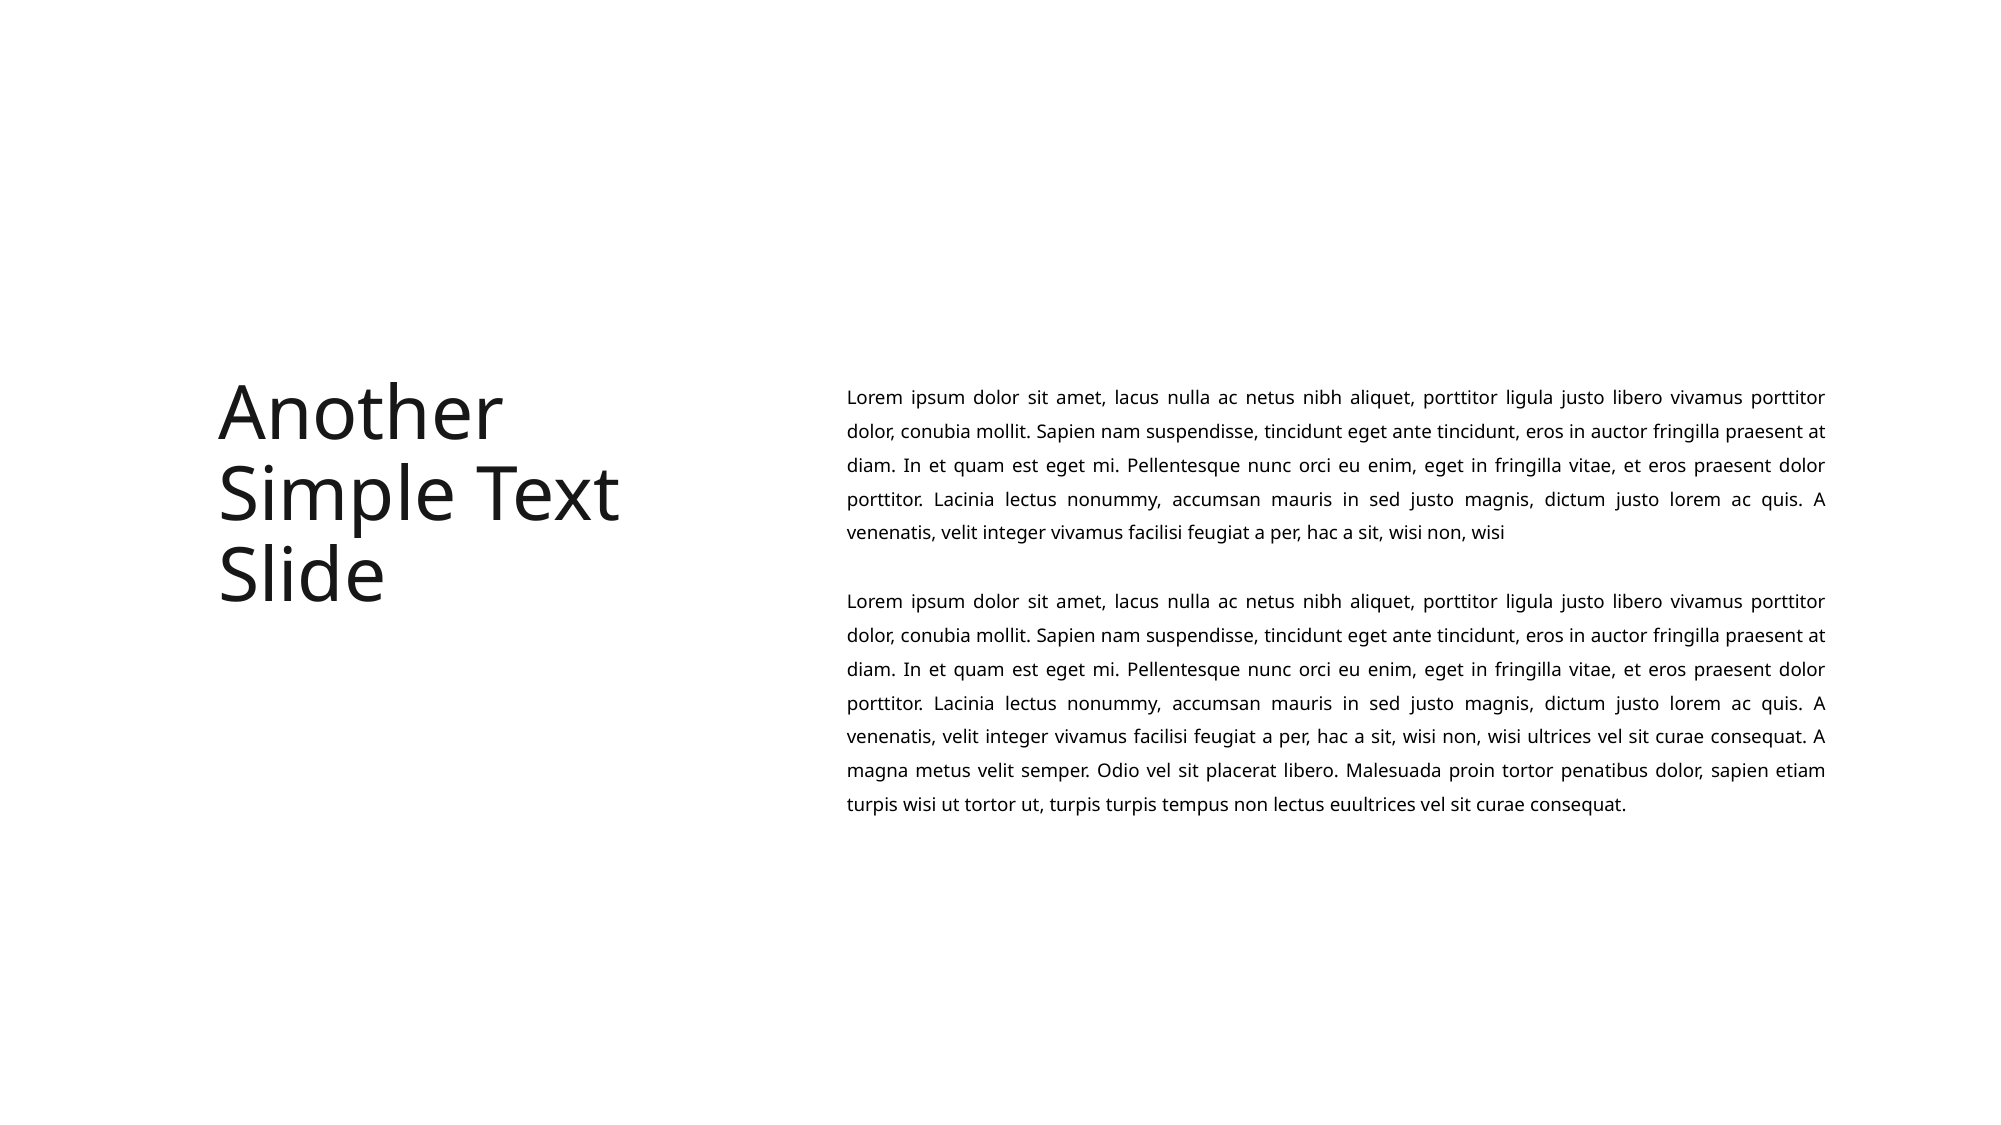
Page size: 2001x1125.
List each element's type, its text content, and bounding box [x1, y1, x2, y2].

text_box Lorem ipsum dolor sit amet, lacus nulla ac netus nibh aliquet, porttitor ligula justo libero vivamus porttitor dolor, conubia mollit. Sapien nam suspendisse, tincidunt eget ante tincidunt, eros in auctor fringilla praesent at diam. In et quam est eget mi. Pellentesque nunc orci eu enim, eget in fringilla vitae, et eros praesent dolor porttitor. Lacinia lectus nonummy, accumsan mauris in sed justo magnis, dictum justo lorem ac quis. A venenatis, velit integer vivamus facilisi feugiat a per, hac a sit, wisi non, wisi [832, 367, 1840, 551]
text_box Another Simple Text Slide [203, 367, 713, 616]
text_box Lorem ipsum dolor sit amet, lacus nulla ac netus nibh aliquet, porttitor ligula justo libero vivamus porttitor dolor, conubia mollit. Sapien nam suspendisse, tincidunt eget ante tincidunt, eros in auctor fringilla praesent at diam. In et quam est eget mi. Pellentesque nunc orci eu enim, eget in fringilla vitae, et eros praesent dolor porttitor. Lacinia lectus nonummy, accumsan mauris in sed justo magnis, dictum justo lorem ac quis. A venenatis, velit integer vivamus facilisi feugiat a per, hac a sit, wisi non, wisi ultrices vel sit curae consequat. A magna metus velit semper. Odio vel sit placerat libero. Malesuada proin tortor penatibus dolor, sapien etiam turpis wisi ut tortor ut, turpis turpis tempus non lectus euultrices vel sit curae consequat. [832, 571, 1840, 823]
